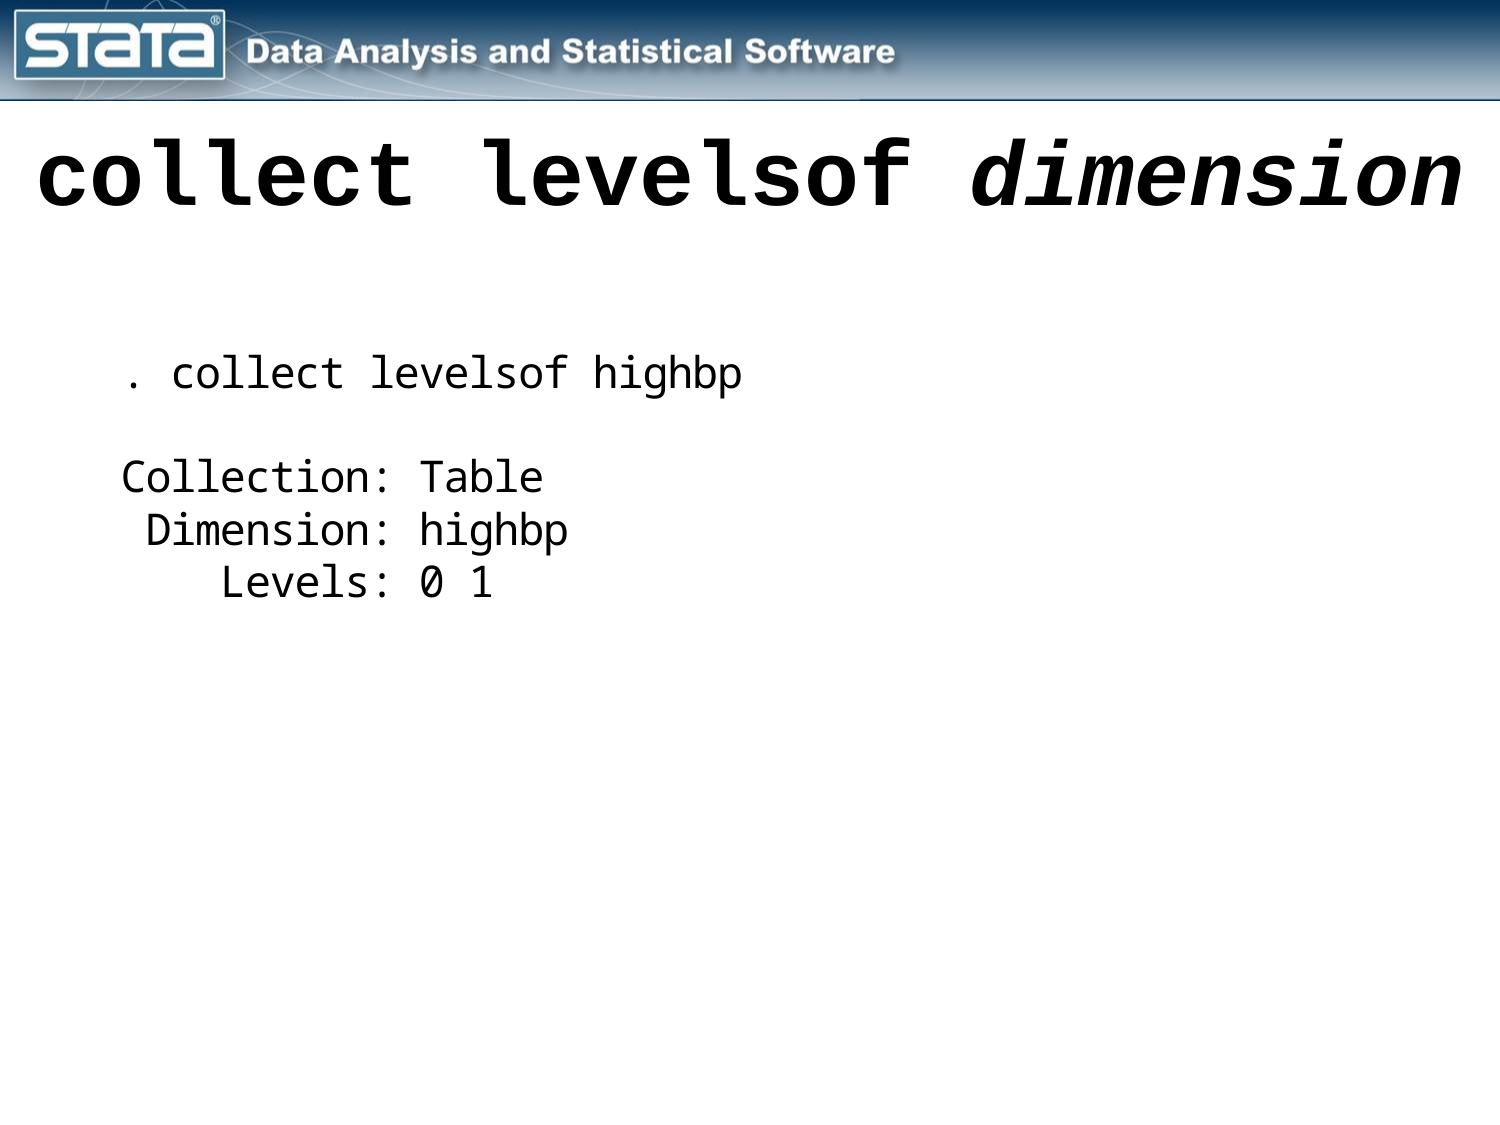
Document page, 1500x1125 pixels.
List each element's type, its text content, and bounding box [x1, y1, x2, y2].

picture [0, 0, 1500, 102]
picture [99, 341, 801, 603]
title collect levelsof dimension [0, 108, 1500, 238]
